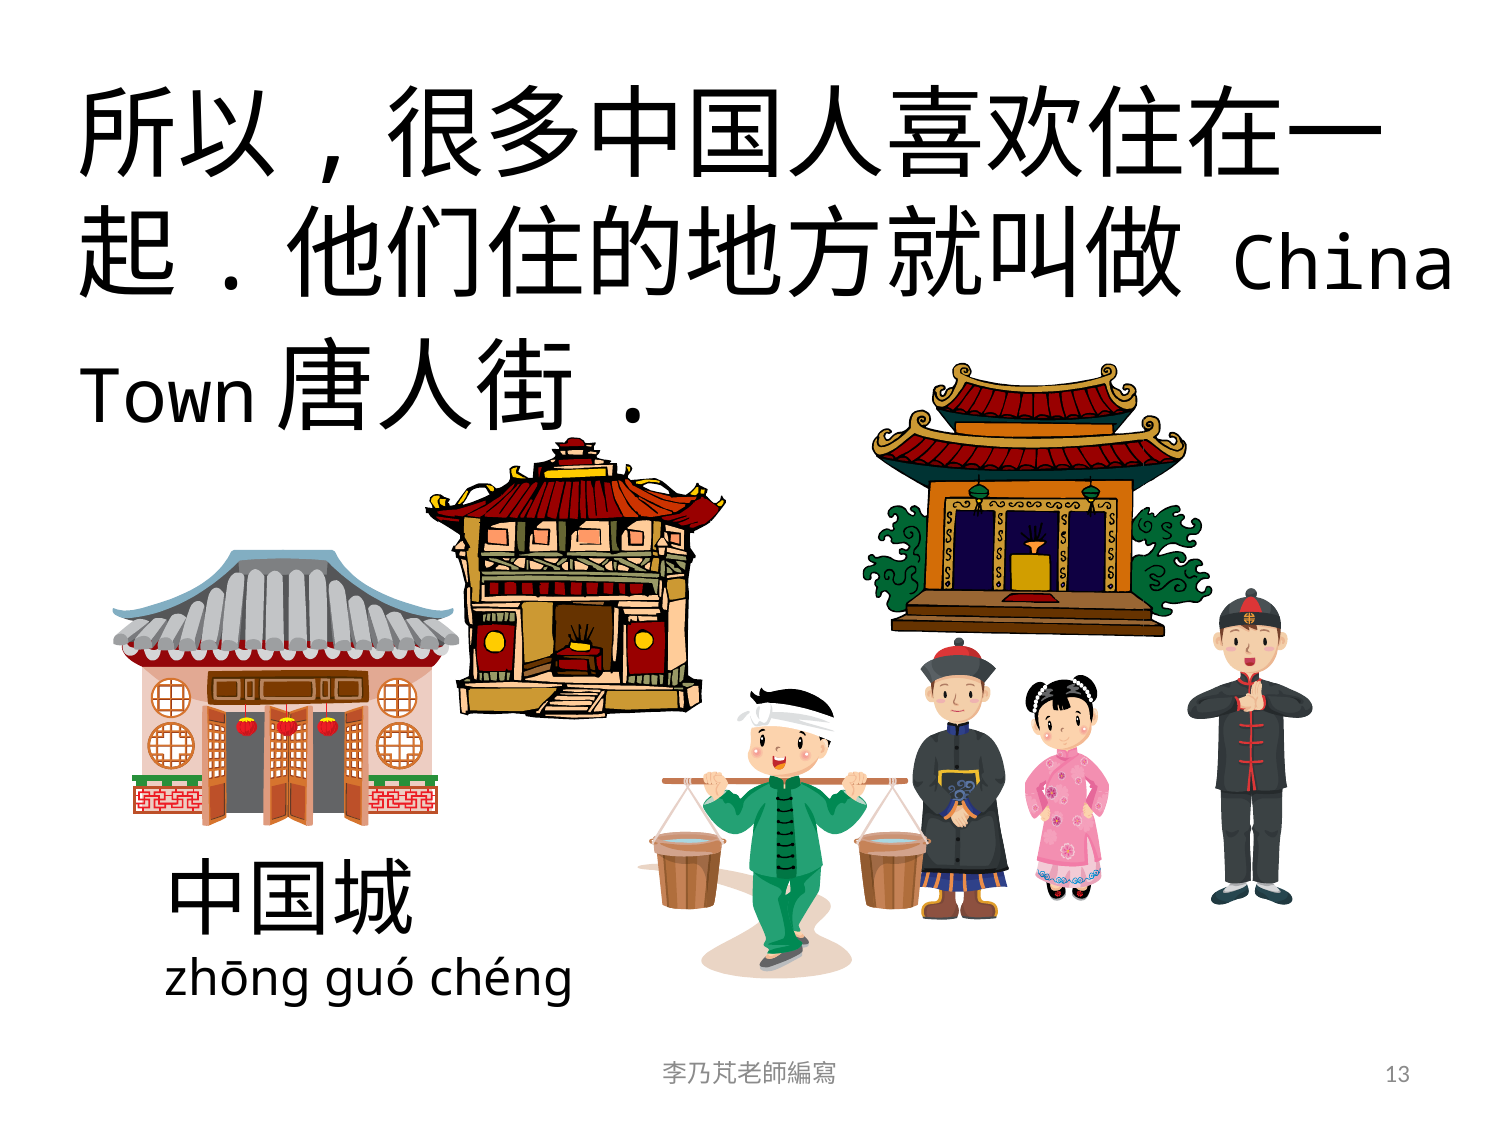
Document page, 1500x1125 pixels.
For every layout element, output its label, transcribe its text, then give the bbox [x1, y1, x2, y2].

text_box 中国城 zhōng guó chéng [149, 837, 600, 1013]
footer 李乃芃老師編寫 [512, 1042, 988, 1103]
text_box 所以,很多中国人喜欢住在一起.他们住的地方就叫做 China Town唐人街. [62, 62, 1475, 453]
slide_number 13 [1074, 1042, 1425, 1103]
picture [112, 362, 1313, 979]
picture [1024, 674, 1110, 901]
